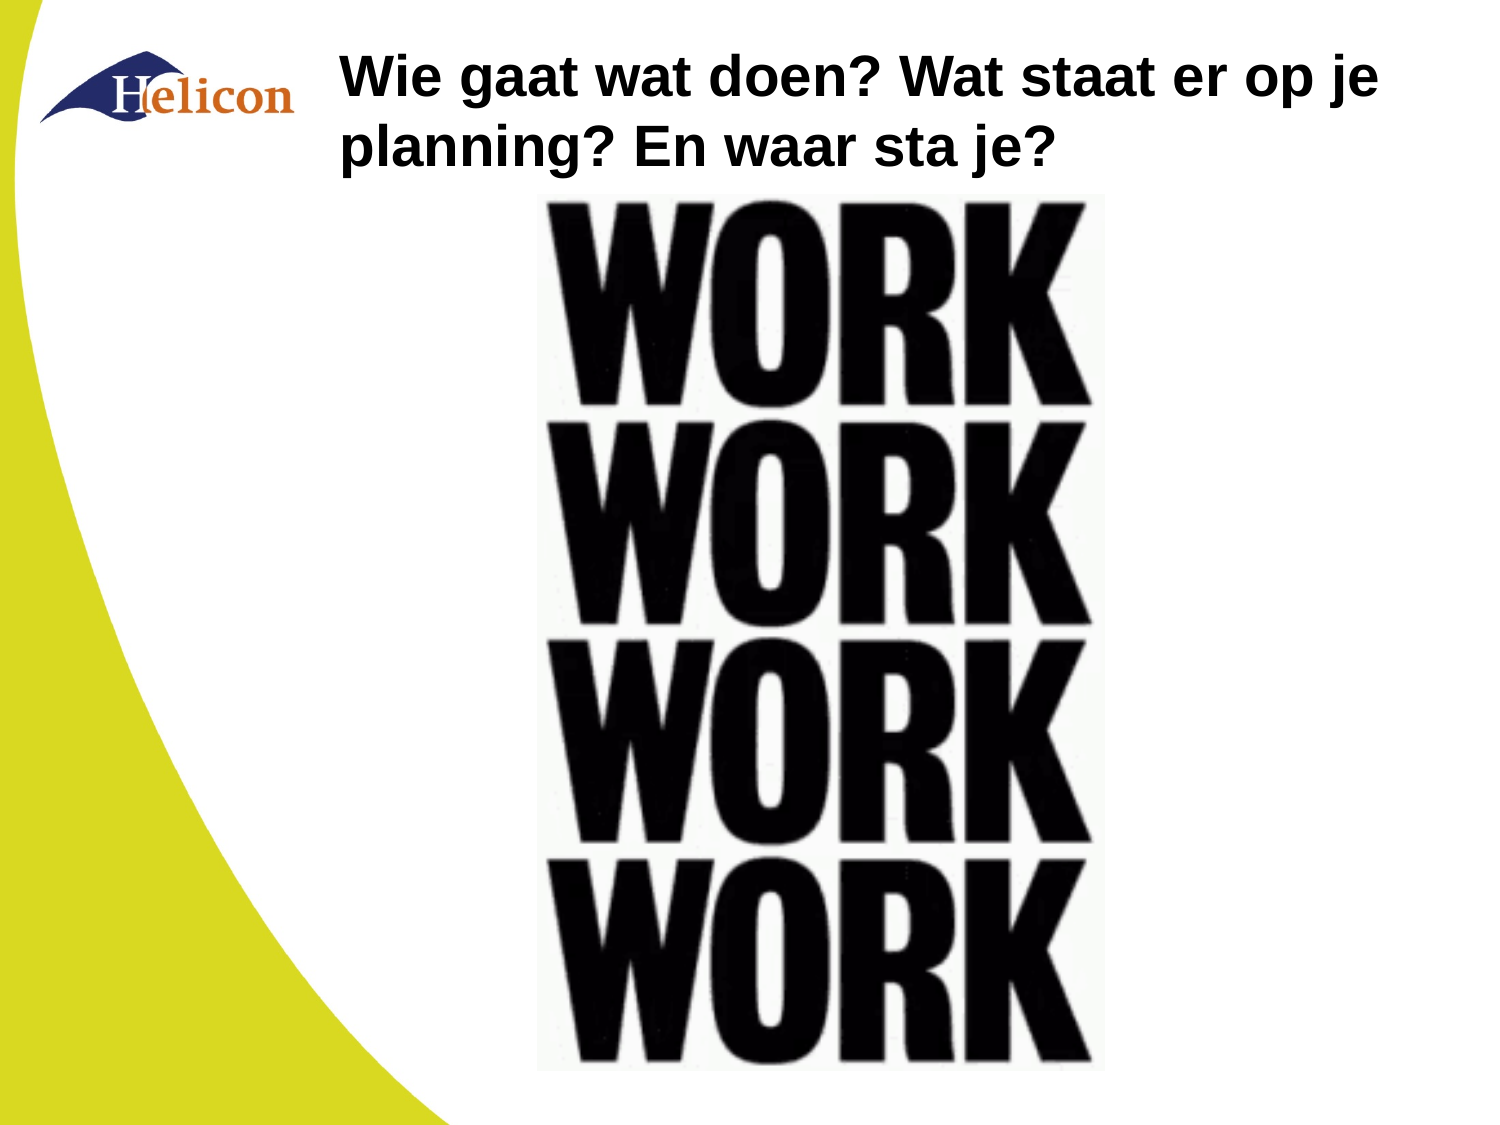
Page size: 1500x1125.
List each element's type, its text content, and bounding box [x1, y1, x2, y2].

title Wie gaat wat doen? Wat staat er op je planning? En waar sta je? [324, 54, 1415, 161]
picture [0, 0, 1500, 1125]
